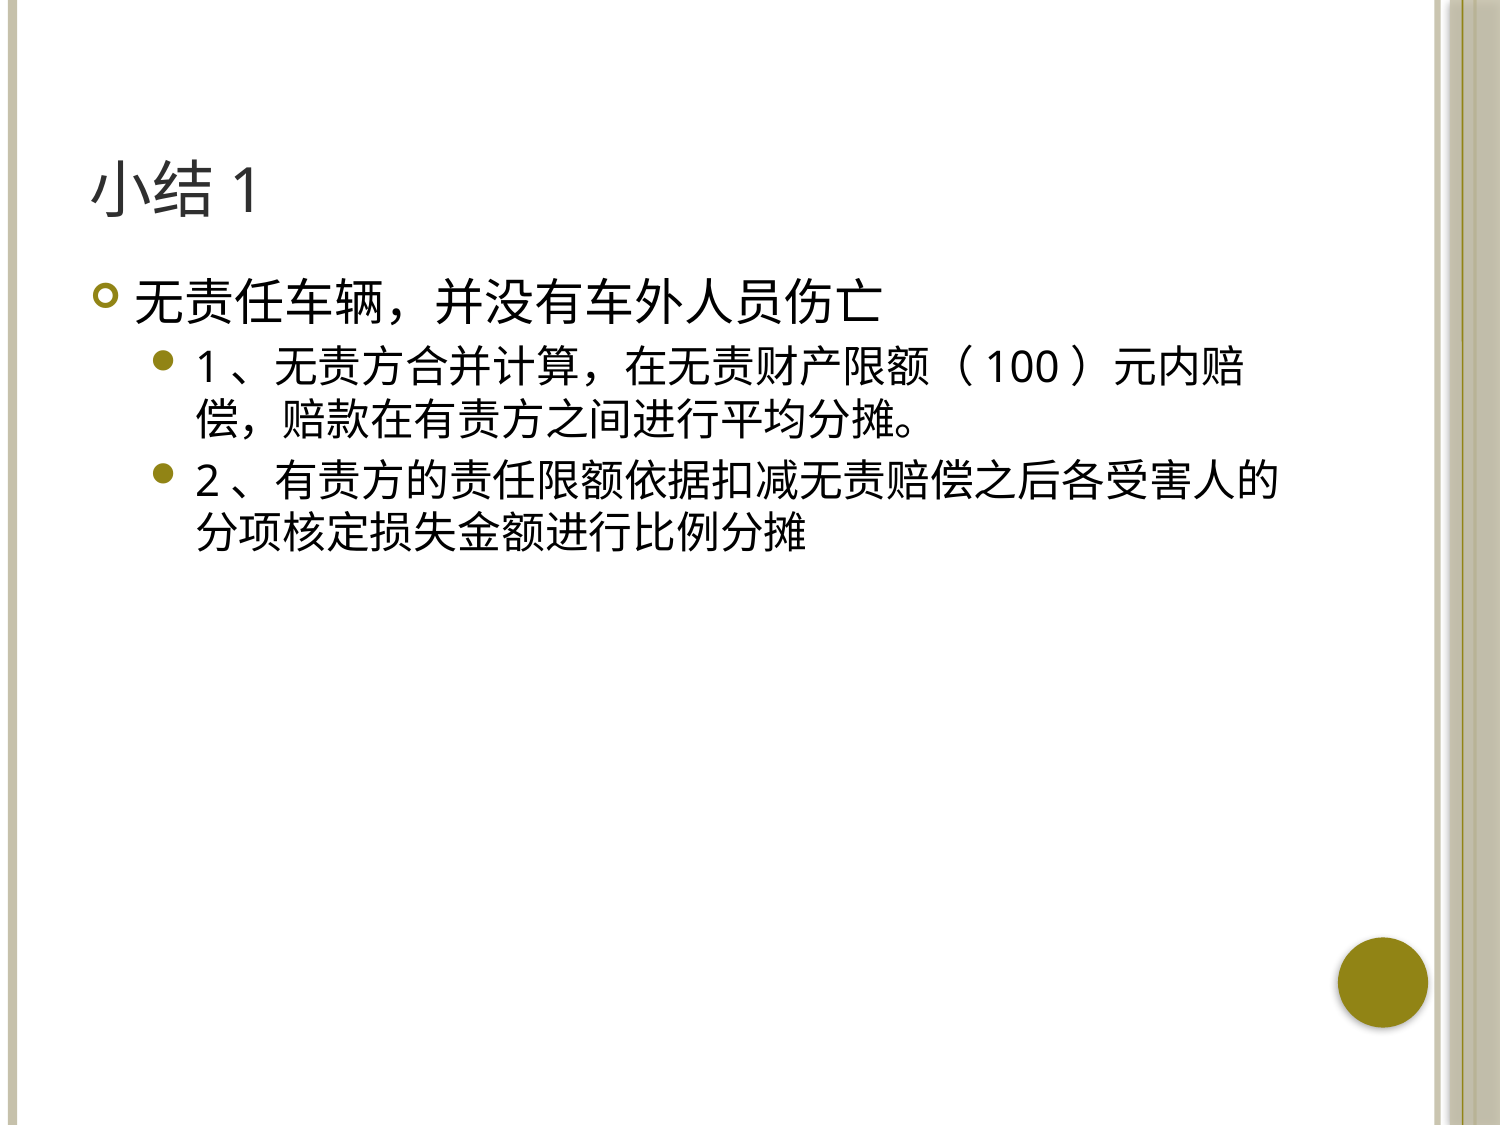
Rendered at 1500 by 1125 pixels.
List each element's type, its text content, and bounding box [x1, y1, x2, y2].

title 小结1 [75, 45, 1300, 233]
list 无责任车辆，并没有车外人员伤亡 1、无责方合并计算，在无责财产限额（100）元内赔偿，赔款在有责方之间进行平均分摊。 2、有责方的责任限额依据扣减无责赔偿之后各受害人的分项核定损失金额进行比例分摊 [74, 262, 1301, 1063]
